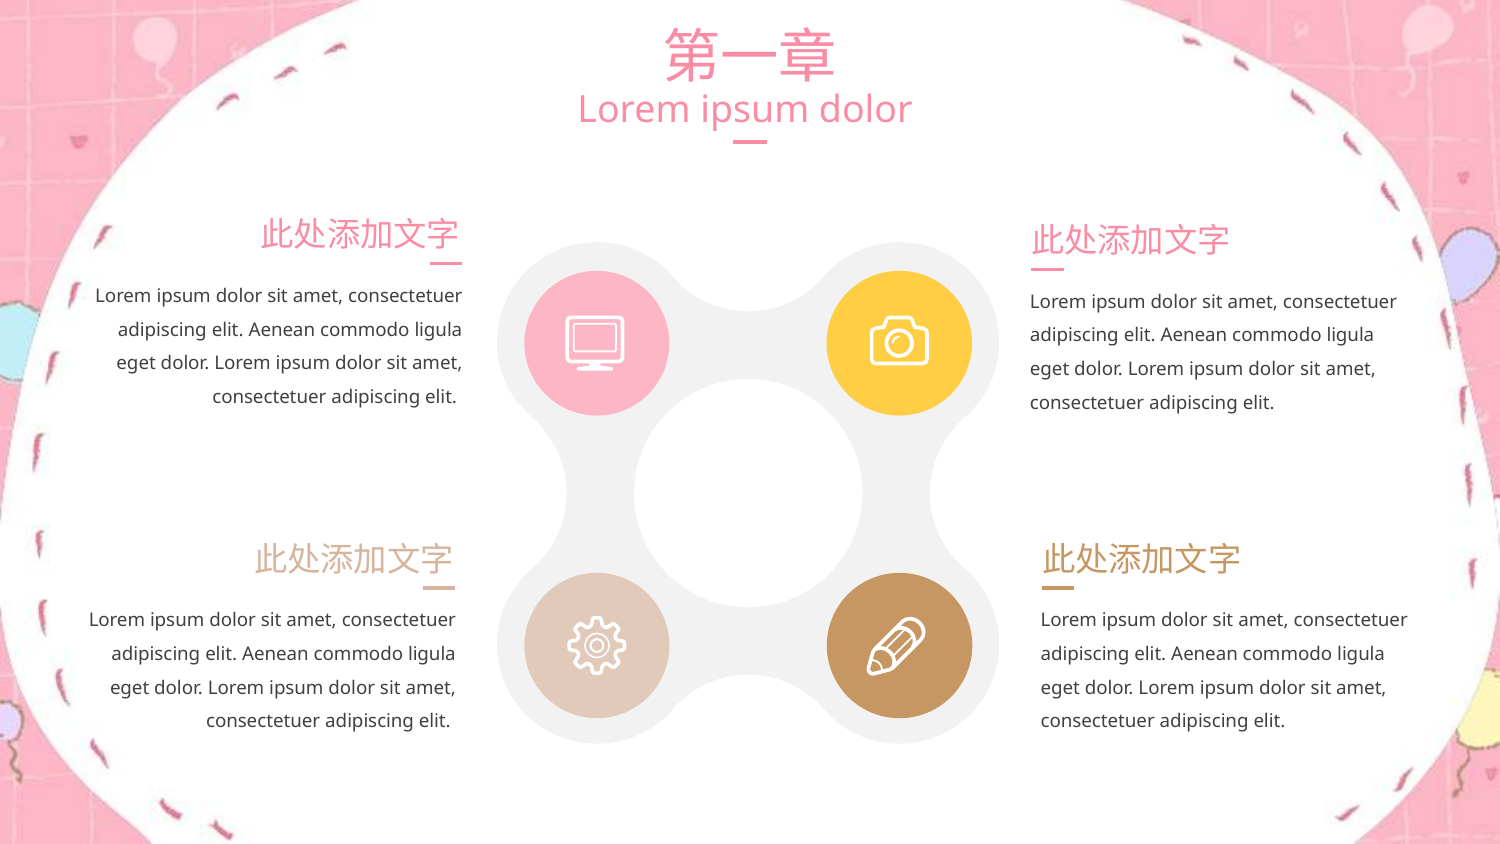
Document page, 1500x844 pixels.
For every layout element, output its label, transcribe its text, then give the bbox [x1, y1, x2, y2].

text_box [565, 315, 625, 371]
text_box Lorem ipsum dolor sit amet, consectetuer adipiscing elit. Aenean commodo ligula eget dolor. Lorem ipsum dolor sit amet, consectetuer adipiscing elit. [1025, 589, 1441, 739]
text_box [869, 315, 929, 366]
text_box [826, 572, 973, 719]
text_box 此处添加文字 [245, 206, 475, 261]
text_box 此处添加文字 [239, 530, 469, 586]
text_box Lorem ipsum dolor sit amet, consectetuer adipiscing elit. Aenean commodo ligula eget dolor. Lorem ipsum dolor sit amet, consectetuer adipiscing elit. [1015, 270, 1431, 421]
text_box 此处添加文字 [1016, 211, 1246, 267]
text_box [866, 616, 926, 676]
text_box [524, 572, 670, 719]
text_box [524, 270, 670, 416]
text_box [826, 270, 973, 416]
picture [0, 0, 1500, 844]
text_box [546, 11, 953, 142]
text_box Lorem ipsum dolor sit amet, consectetuer adipiscing elit. Aenean commodo ligula eget dolor. Lorem ipsum dolor sit amet, consectetuer adipiscing elit. [61, 265, 477, 415]
text_box Lorem ipsum dolor sit amet, consectetuer adipiscing elit. Aenean commodo ligula eget dolor. Lorem ipsum dolor sit amet, consectetuer adipiscing elit. [55, 589, 471, 739]
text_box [567, 616, 627, 675]
text_box [497, 242, 1000, 744]
text_box 此处添加文字 [1027, 530, 1257, 586]
